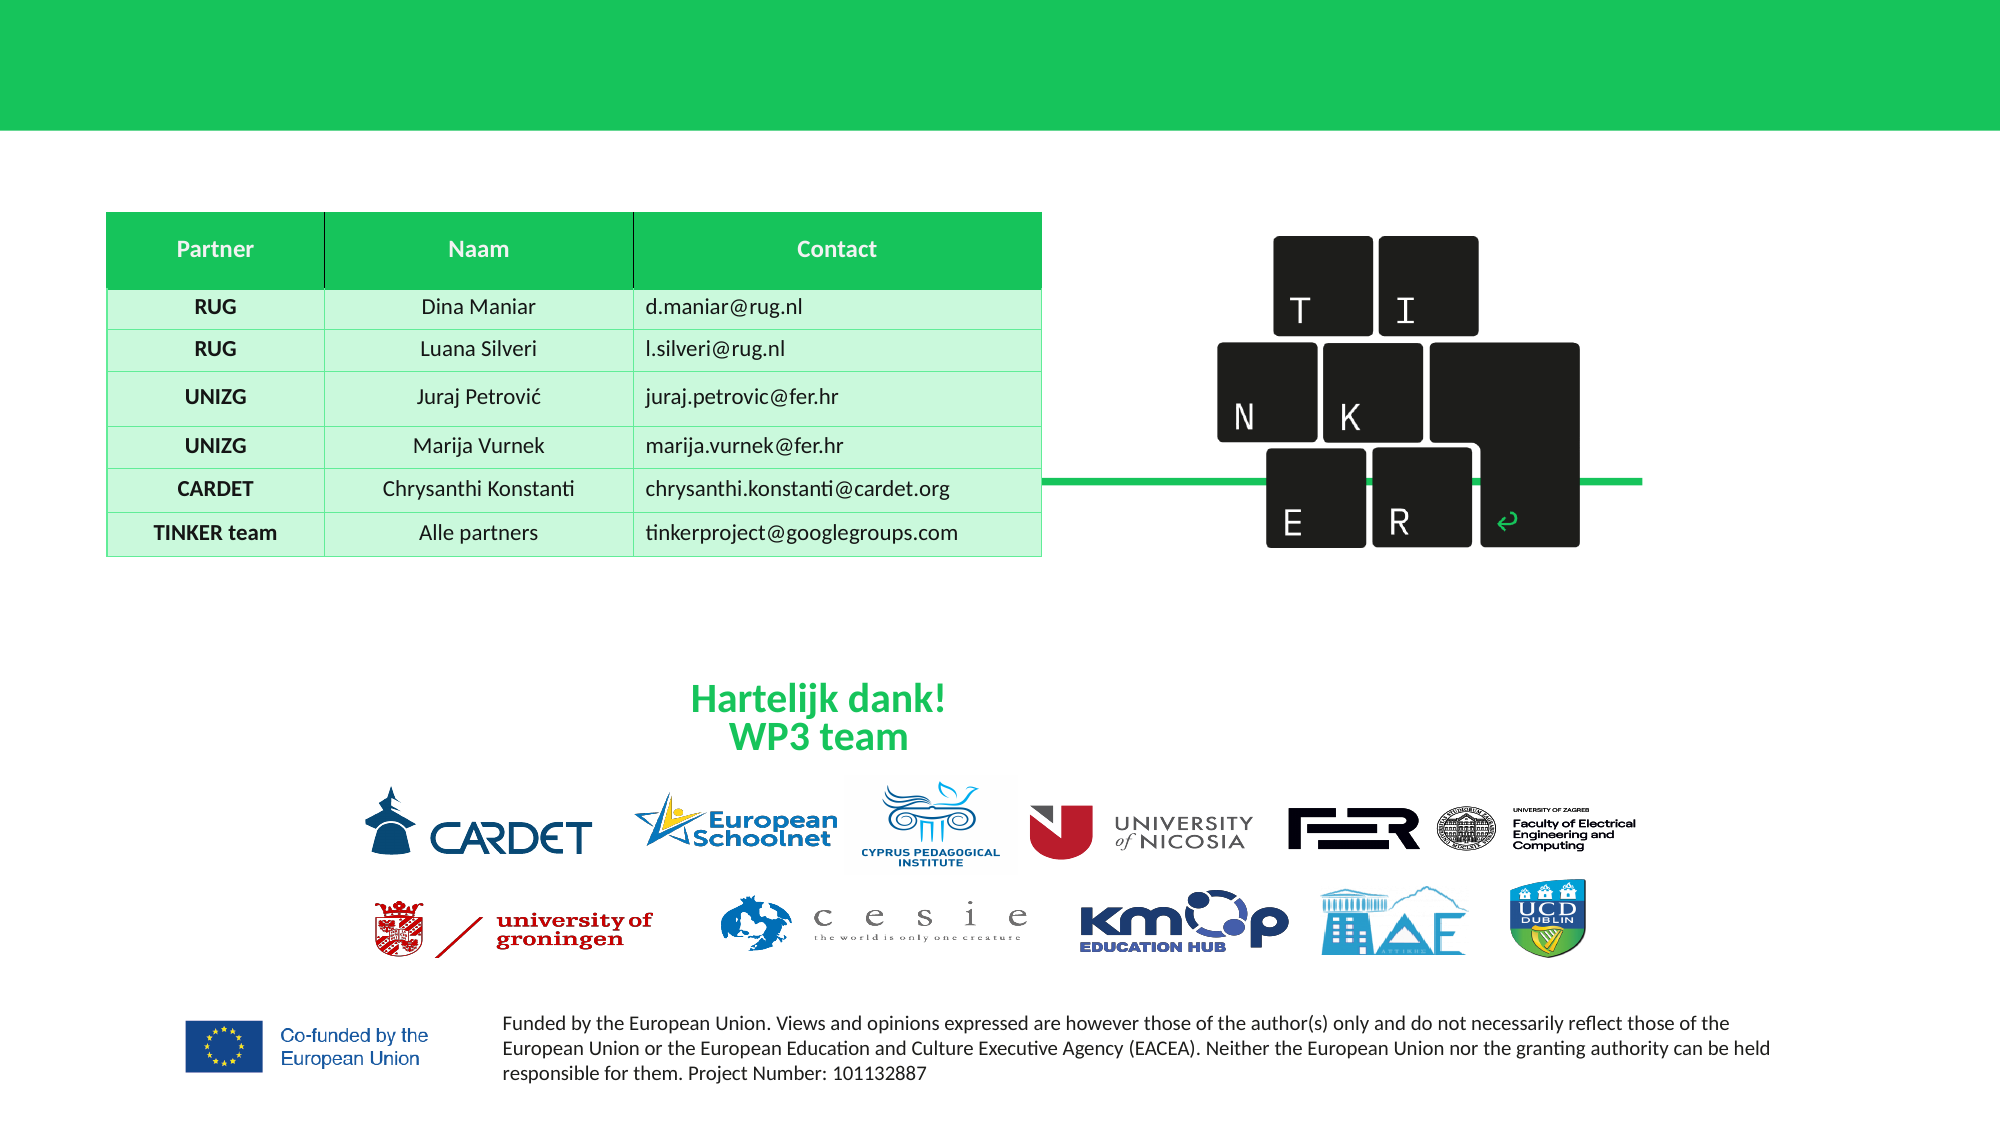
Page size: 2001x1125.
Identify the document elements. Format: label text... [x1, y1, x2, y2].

table_cell TINKER team [108, 513, 324, 556]
text_box [216, 302, 2000, 378]
table_cell UNIZG [108, 427, 324, 468]
table_cell CARDET [108, 469, 324, 512]
table_header Partner [108, 213, 324, 288]
table_cell Juraj Petrović [325, 378, 633, 426]
title Als je hulp nodig hebt, kun je ons schrijven: [0, 12, 1018, 192]
table_cell chrysanthi.konstanti@cardet.org [634, 469, 1041, 512]
picture [168, 989, 469, 1106]
table_cell RUG [108, 290, 324, 329]
picture [1217, 236, 1580, 302]
picture [1217, 378, 1580, 548]
table_cell Dina Maniar [325, 290, 633, 302]
table_cell tinkerproject@googlegroups.com [634, 513, 1041, 556]
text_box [357, 775, 1643, 959]
table_cell Chrysanthi Konstanti [325, 469, 633, 512]
table_header Contact [634, 213, 1041, 288]
table_cell marija.vurnek@fer.hr [634, 427, 1041, 468]
text_box Hartelijk dank! WP3 team [176, 588, 1462, 852]
table_cell Marija Vurnek [325, 427, 633, 468]
table_cell Alle partners [325, 513, 633, 556]
table_cell UNIZG [108, 372, 324, 426]
table_cell d.maniar@rug.nl [634, 290, 1041, 302]
table_cell RUG [108, 330, 216, 371]
table_cell juraj.petrovic@fer.hr [634, 378, 1041, 426]
table_header Naam [325, 213, 633, 288]
